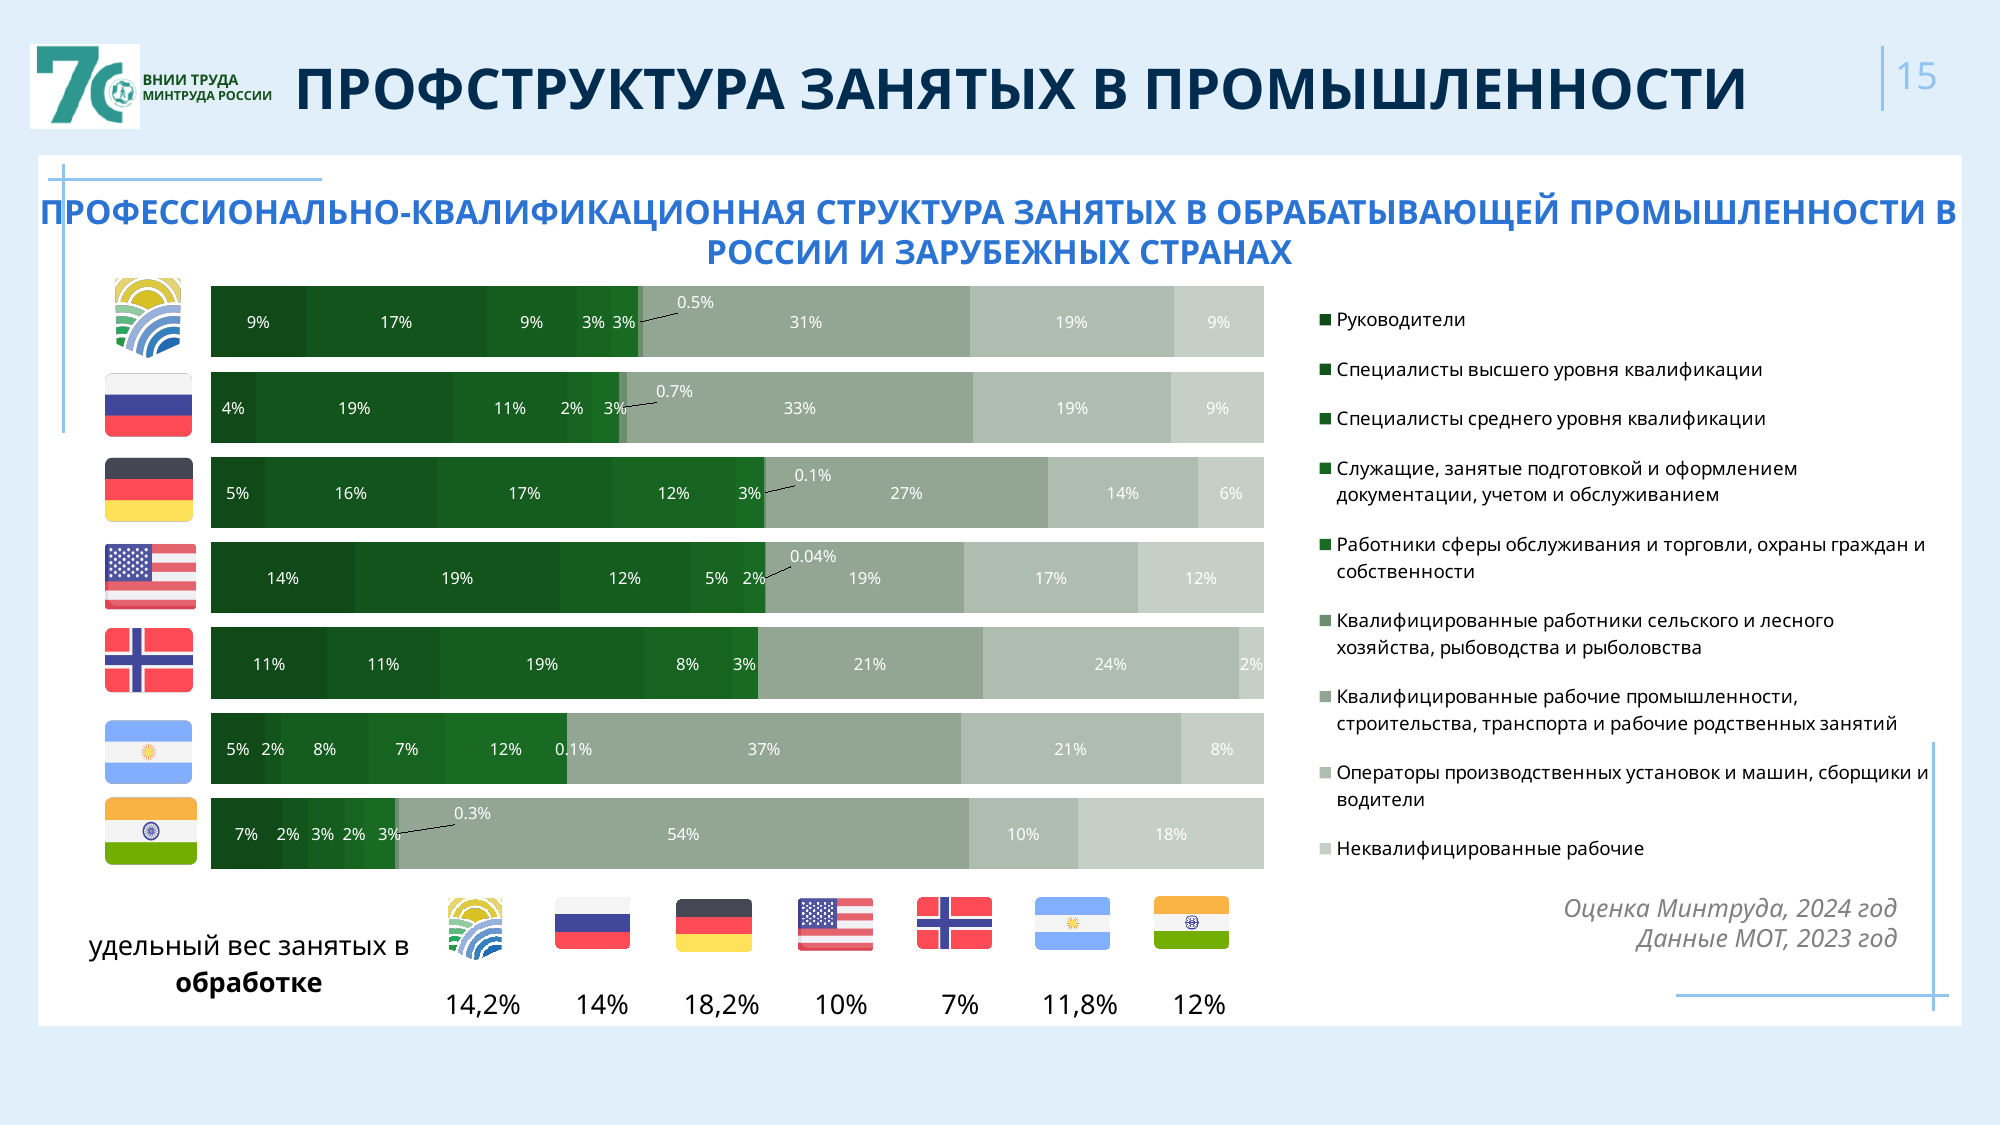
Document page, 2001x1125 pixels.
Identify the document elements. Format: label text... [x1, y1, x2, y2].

picture [798, 884, 874, 964]
picture [916, 882, 992, 963]
table_header удельный вес занятых в обработке [26, 917, 472, 1002]
picture [676, 885, 752, 965]
table_header 7% [901, 976, 1020, 1033]
text_box ПРОФСТРУКТУРА ЗАНЯТЫХ В ПРОМЫШЛЕННОСТИ [279, 47, 1916, 136]
text_box Оценка Минтруда, 2024 год Данные МОТ, 2023 год [1447, 886, 1913, 966]
table_header 14% [543, 976, 662, 1033]
picture [448, 897, 503, 961]
picture [555, 882, 631, 963]
text_box 15 [1916, 47, 1954, 108]
picture [1035, 883, 1111, 964]
table_header 11,8% [1020, 976, 1140, 1033]
table_header 14,2% [423, 976, 543, 1033]
table_header 12% [1140, 976, 1259, 1033]
picture [1153, 882, 1229, 962]
table_header 18,2% [662, 976, 781, 1033]
text_box ПРОФЕССИОНАЛЬНО-КВАЛИФИКАЦИОННАЯ СТРУКТУРА ЗАНЯТЫХ В ОБРАБАТЫВАЮЩЕЙ ПРОМЫШЛЕННОСТИ В РОССИИ И ЗАРУБЕЖНЫХ СТРАНАХ [11, 184, 1988, 279]
chart [74, 270, 1944, 886]
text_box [30, 44, 276, 130]
table_header 10% [781, 976, 901, 1033]
